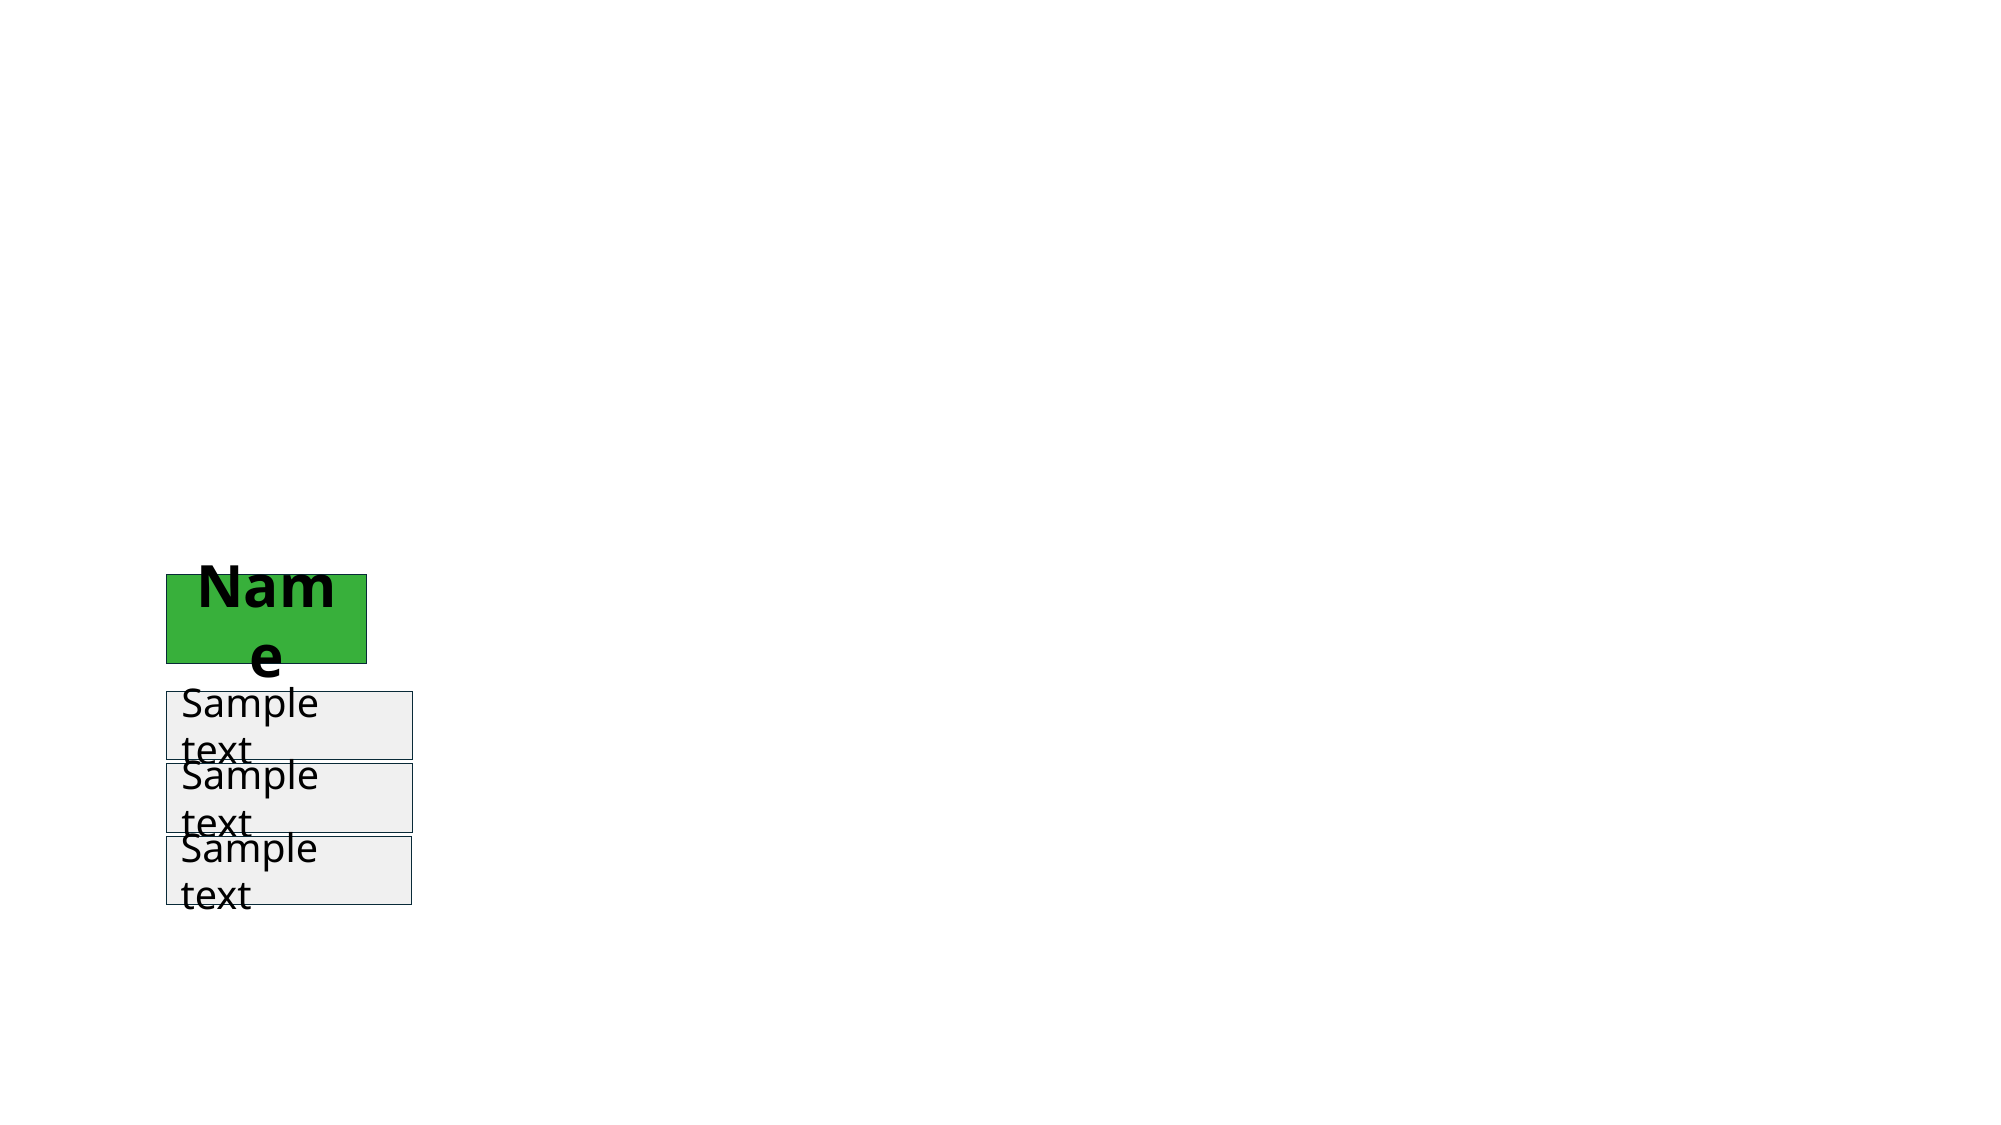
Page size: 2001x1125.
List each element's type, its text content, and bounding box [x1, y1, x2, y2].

text_box Sample text [165, 689, 414, 761]
text_box Sample text [164, 835, 413, 906]
text_box Sample text [165, 762, 414, 833]
text_box Name [165, 573, 368, 665]
